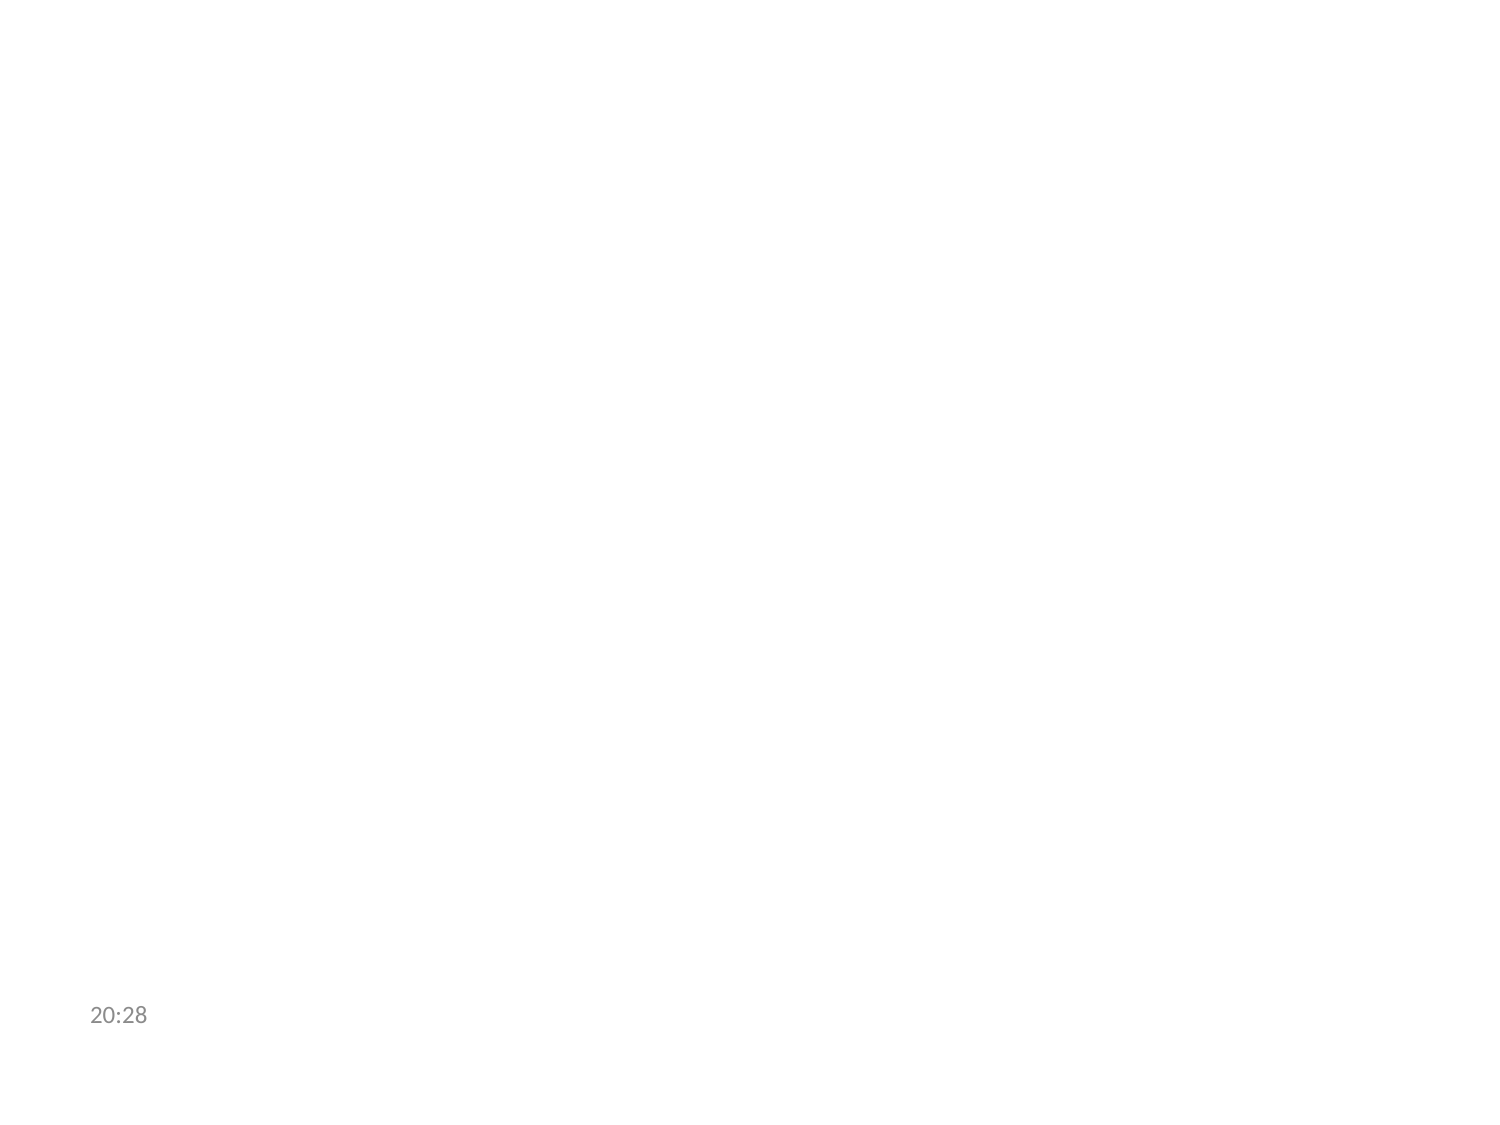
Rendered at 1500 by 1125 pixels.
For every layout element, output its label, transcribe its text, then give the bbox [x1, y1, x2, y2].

text_box 15:35 [75, 983, 425, 1044]
